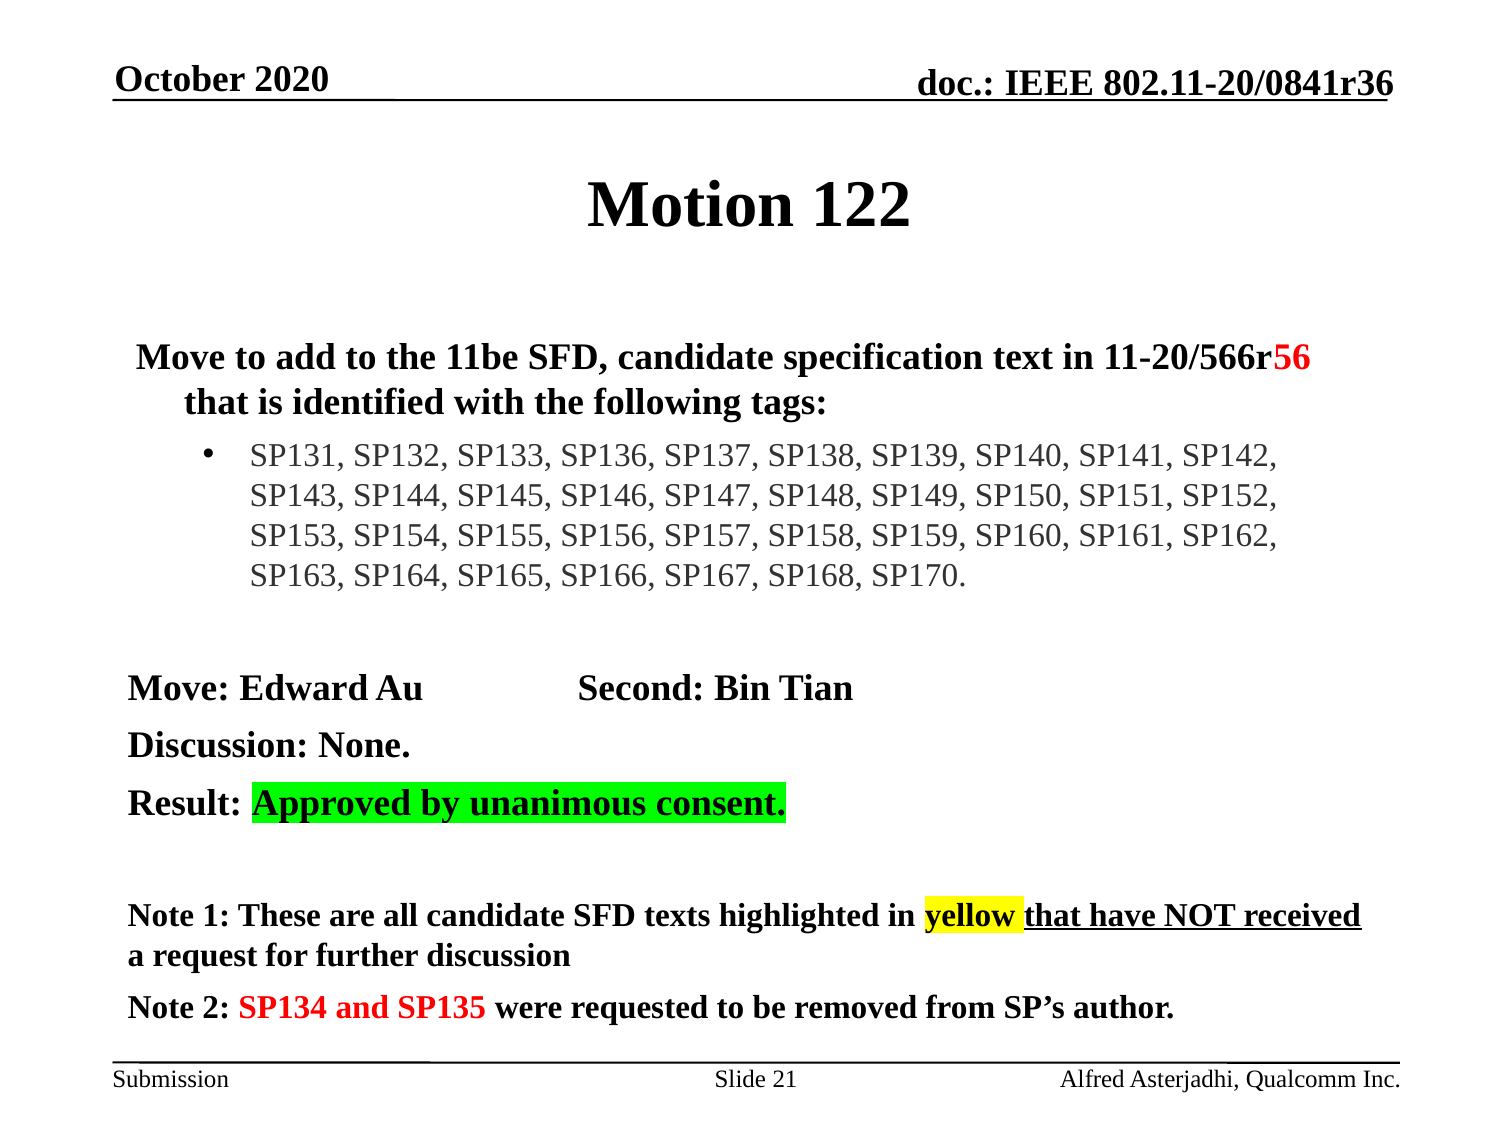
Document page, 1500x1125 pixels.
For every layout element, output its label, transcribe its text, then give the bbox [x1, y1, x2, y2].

footer Alfred Asterjadhi, Qualcomm Inc. [878, 1061, 1402, 1093]
list Move to add to the 11be SFD, candidate specification text in 11-20/566r56 that is identified with the following tags: SP131, SP132, SP133, SP136, SP137, SP138, SP139, SP140, SP141, SP142, SP143, SP144, SP145, SP146, SP147, SP148, SP149, SP150, SP151, SP152, SP153, SP154, SP155, SP156, SP157, SP158, SP159, SP160, SP161, SP162, SP163, SP164, SP165, SP166, SP167, SP168, SP170. Move: Edward Au Second: Bin Tian Discussion: None. Result: Approved by unanimous consent. Note 1: These are all candidate SFD texts highlighted in yellow that have NOT received a request for further discussion Note 2: SP134 and SP135 were requested to be removed from SP’s author. [112, 324, 1388, 1063]
title Motion 122 [112, 112, 1388, 288]
slide_number Slide 21 [712, 1061, 800, 1123]
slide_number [114, 54, 423, 100]
